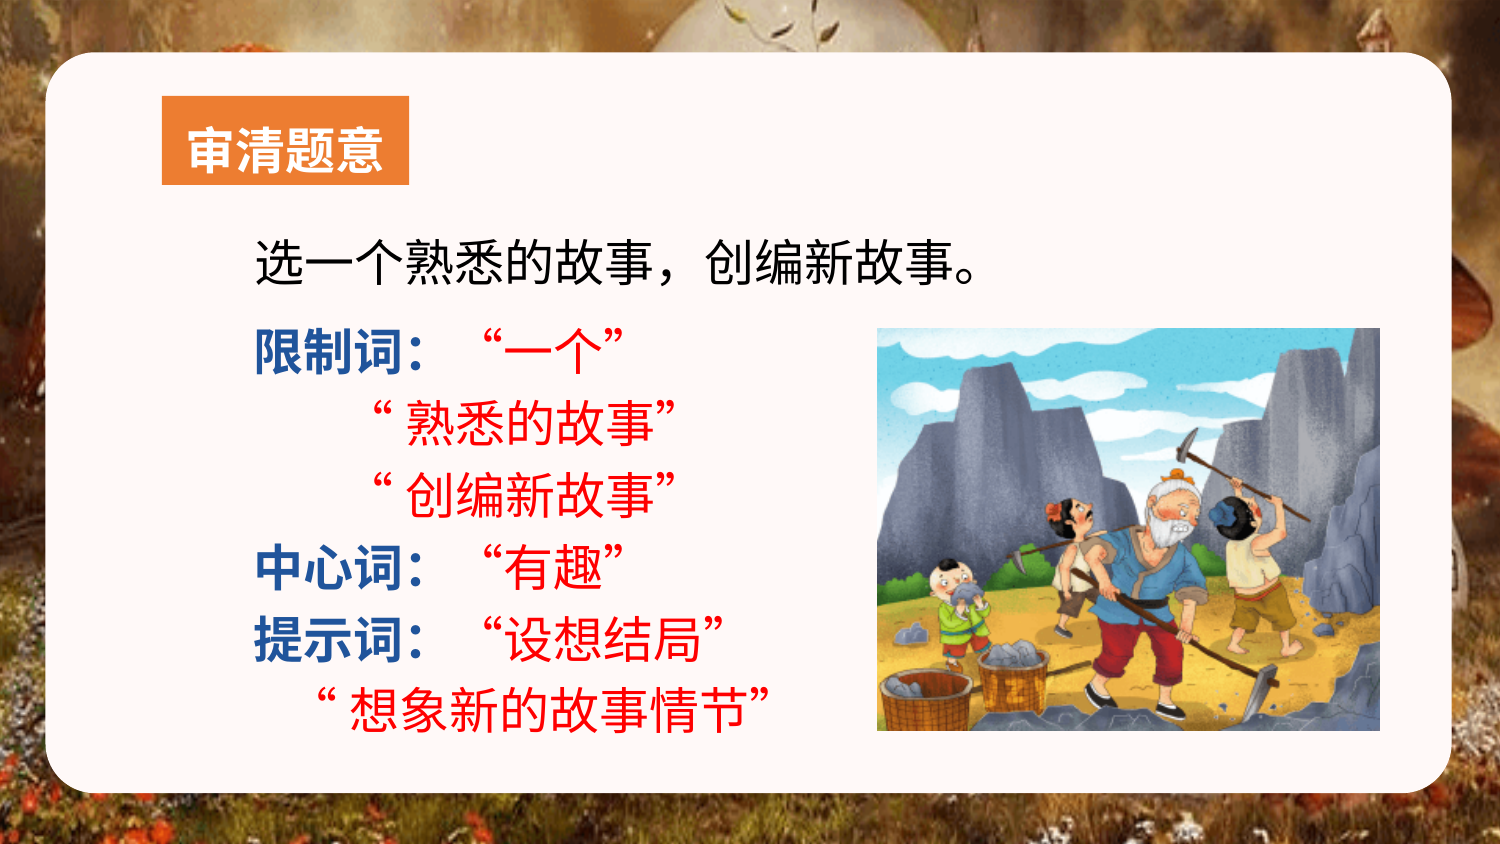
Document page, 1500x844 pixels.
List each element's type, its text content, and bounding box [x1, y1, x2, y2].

text_box 限制词：“一个” “熟悉的故事” “创编新故事” 中心词：“有趣” 提示词：“设想结局” “想象新的故事情节” [242, 302, 1094, 746]
text_box 审清题意 [161, 95, 410, 185]
picture [0, 0, 1500, 844]
text_box 选一个熟悉的故事，创编新故事。 [243, 225, 1033, 297]
